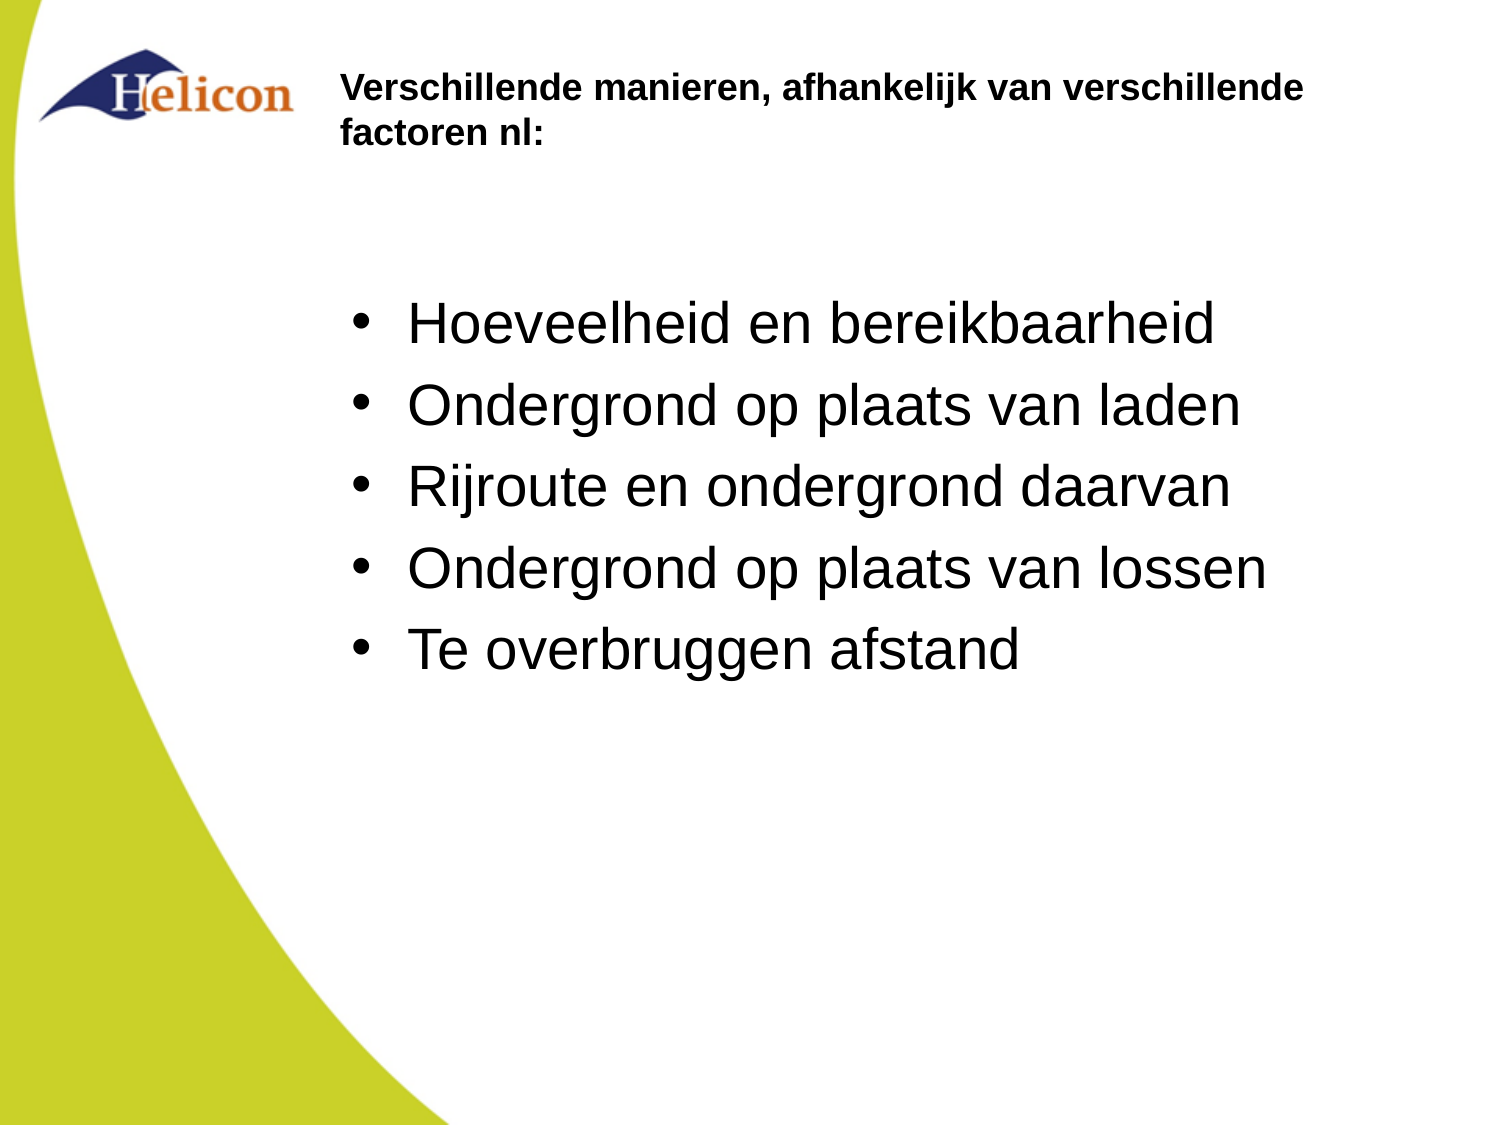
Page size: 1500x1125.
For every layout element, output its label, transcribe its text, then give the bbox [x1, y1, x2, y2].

list Hoeveelheid en bereikbaarheid Ondergrond op plaats van laden Rijroute en ondergrond daarvan Ondergrond op plaats van lossen Te overbruggen afstand [336, 196, 1425, 1005]
title Verschillende manieren, afhankelijk van verschillende factoren nl: [324, 54, 1415, 161]
picture [0, 0, 1500, 1125]
